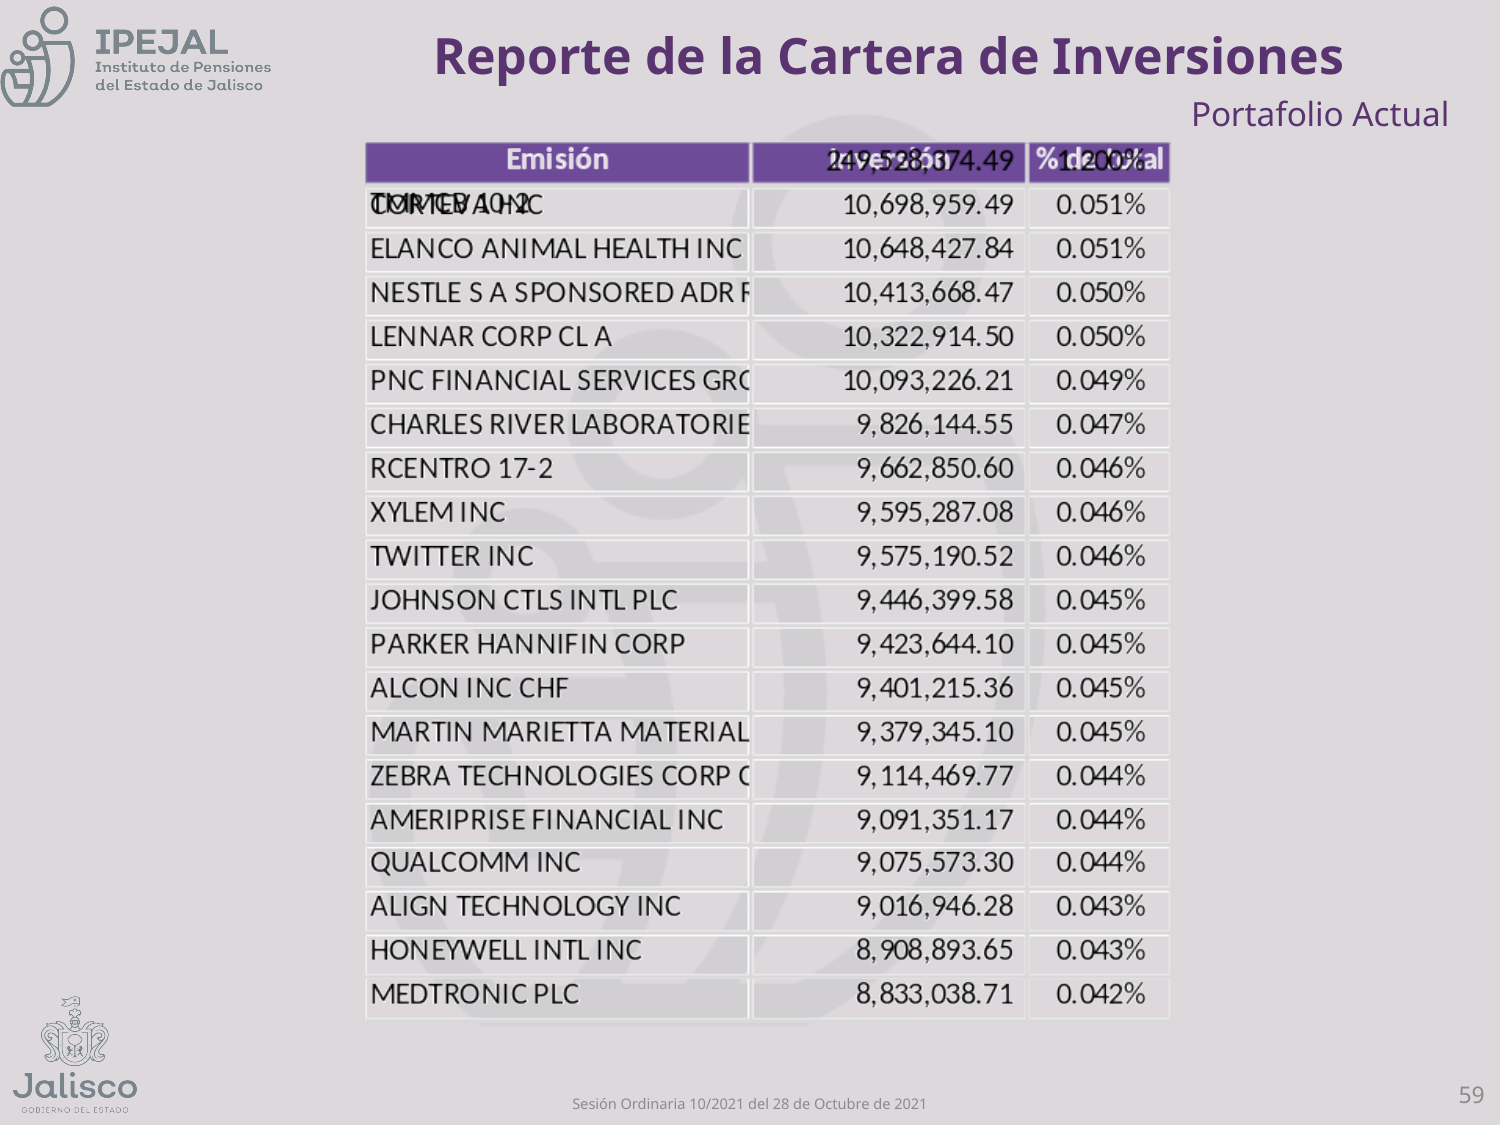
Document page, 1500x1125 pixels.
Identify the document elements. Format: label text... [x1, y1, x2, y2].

text_box Reporte de la Cartera de Inversiones [277, 23, 1500, 149]
text_box Portafolio Actual [1176, 86, 1465, 141]
picture [0, 988, 166, 1125]
picture [363, 141, 1174, 1023]
slide_number 59 [1411, 1066, 1500, 1125]
footer Sesión Ordinaria 10/2021 del 28 de Octubre de 2021 [472, 1074, 1028, 1125]
picture [0, 6, 271, 107]
